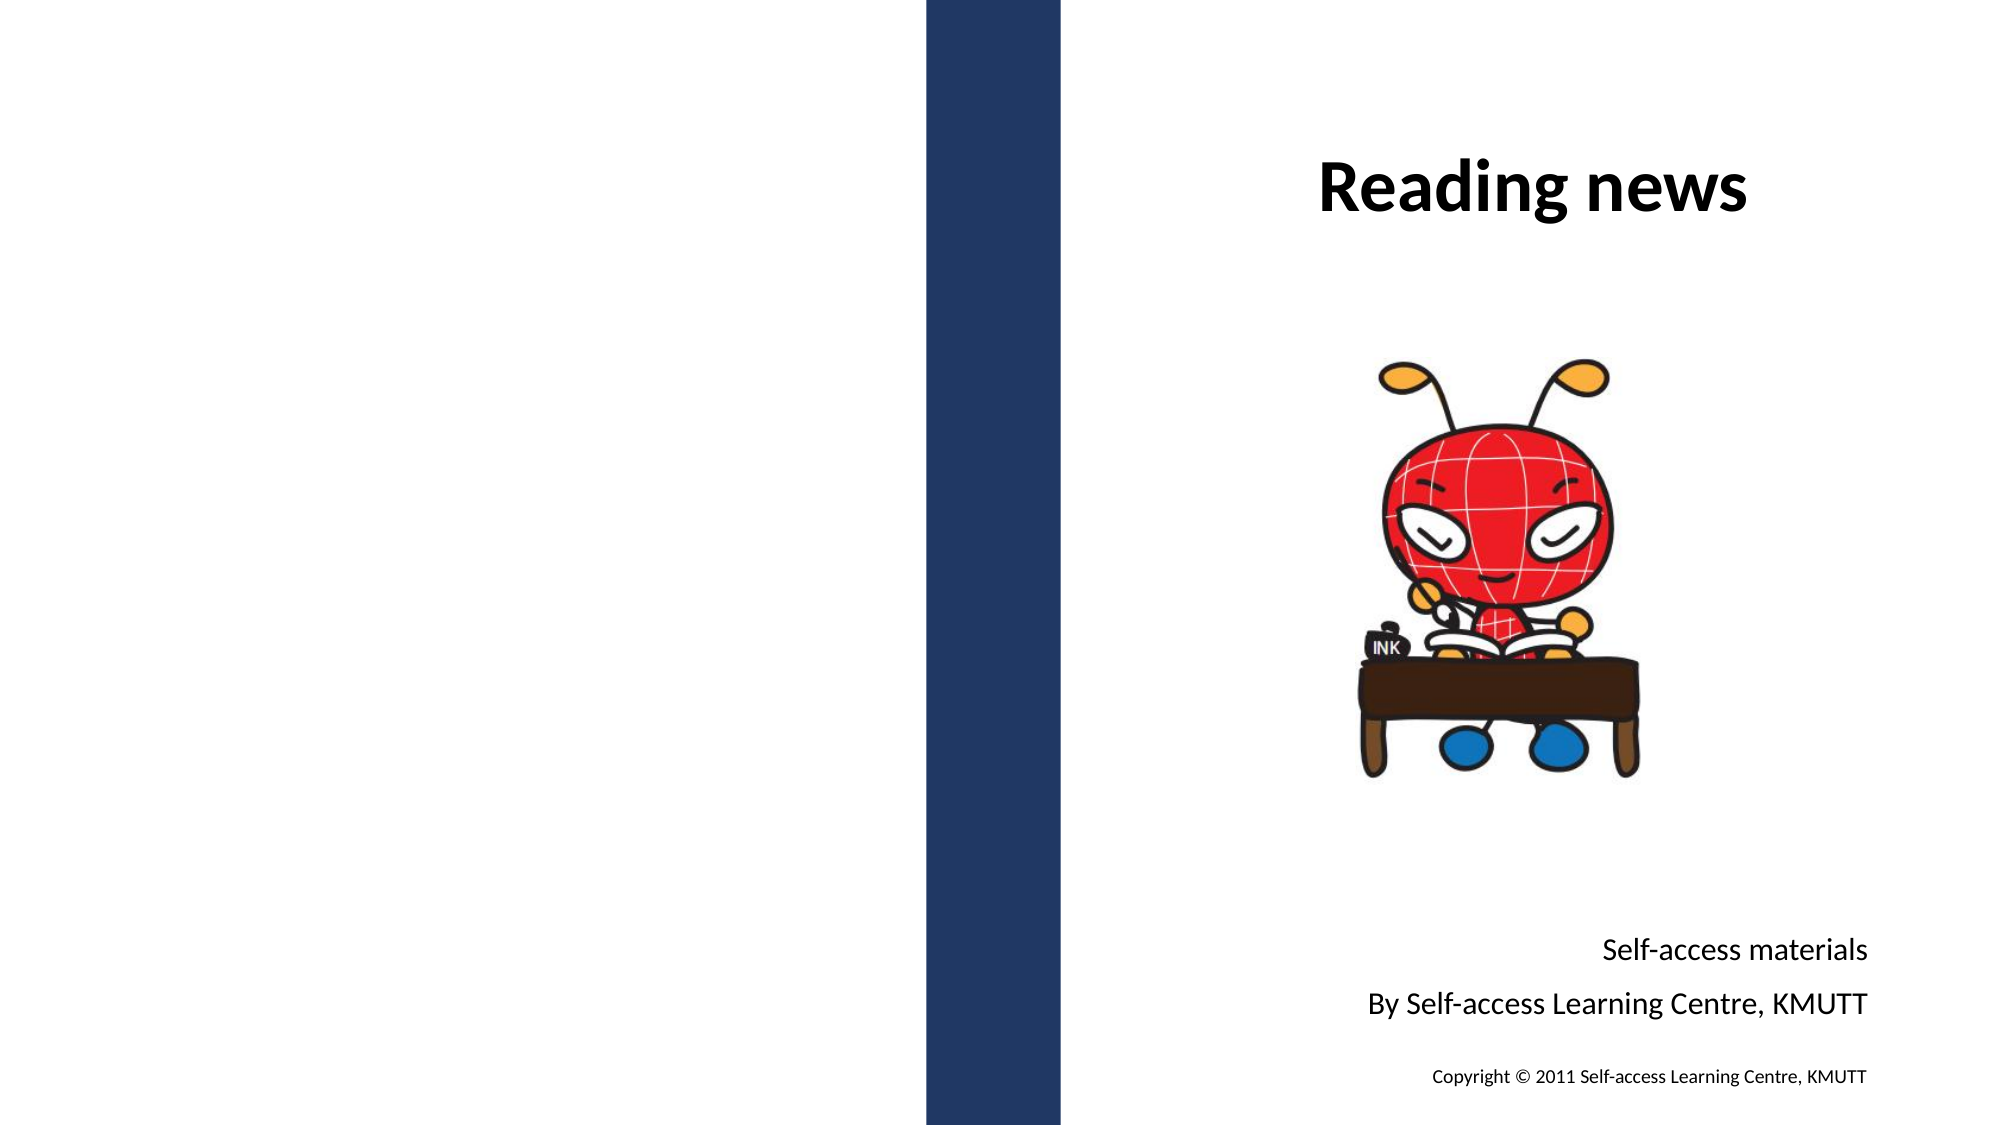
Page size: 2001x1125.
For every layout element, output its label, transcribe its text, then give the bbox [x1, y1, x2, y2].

text_box Reading news [1157, 128, 1911, 235]
text_box Copyright © 2011 Self-access Learning Centre, KMUTT [1416, 1055, 1946, 1096]
text_box Self-access materials By Self-access Learning Centre, KMUTT [1130, 920, 1885, 1029]
text_box [925, 0, 1062, 1125]
picture [1355, 357, 1650, 786]
